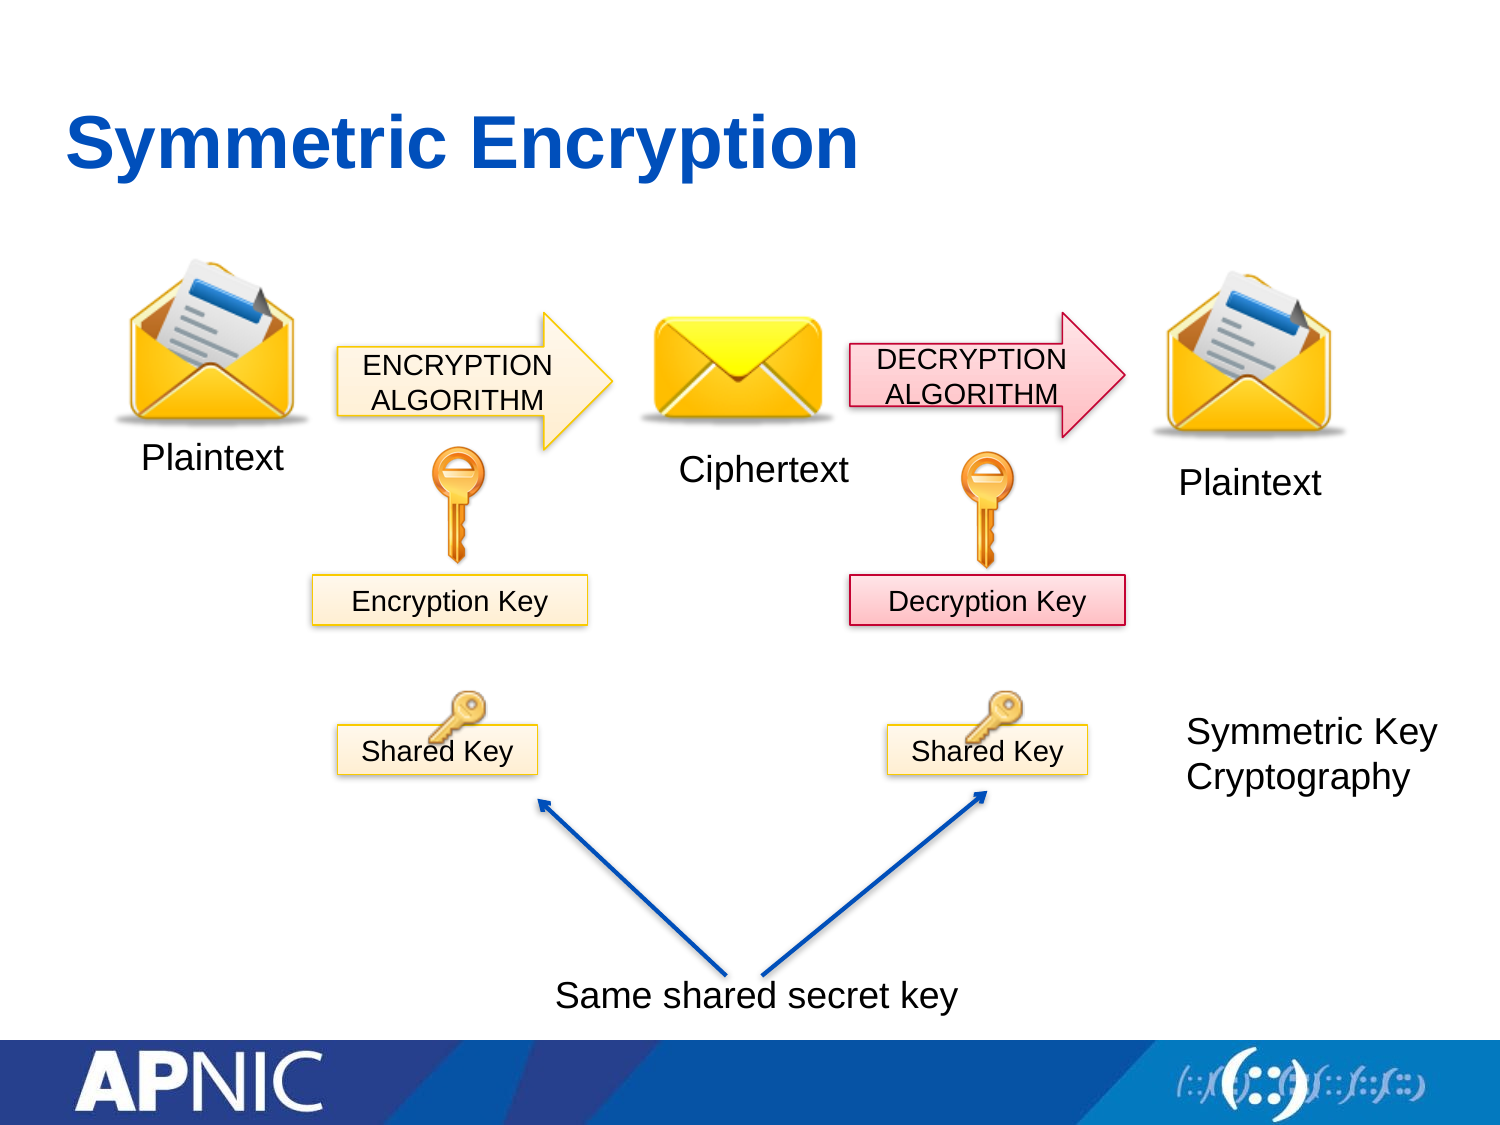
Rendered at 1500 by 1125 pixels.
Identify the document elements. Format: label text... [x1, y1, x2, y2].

text_box Decryption Key [849, 574, 1126, 626]
picture [924, 449, 1051, 576]
title Symmetric Encryption [64, 45, 1436, 233]
picture [395, 444, 521, 570]
picture [0, 1040, 1500, 1125]
picture [637, 262, 838, 463]
text_box Plaintext [1163, 460, 1338, 510]
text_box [537, 815, 727, 977]
text_box Plaintext [125, 447, 300, 485]
picture [112, 237, 313, 438]
text_box ENCRYPTION ALGORITHM [336, 311, 614, 451]
text_box DECRYPTION ALGORITHM [849, 311, 1126, 439]
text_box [761, 815, 988, 977]
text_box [337, 687, 1461, 807]
picture [1149, 249, 1351, 451]
text_box Same shared secret key [539, 964, 974, 1024]
text_box Ciphertext [663, 437, 865, 498]
text_box Encryption Key [312, 574, 588, 626]
